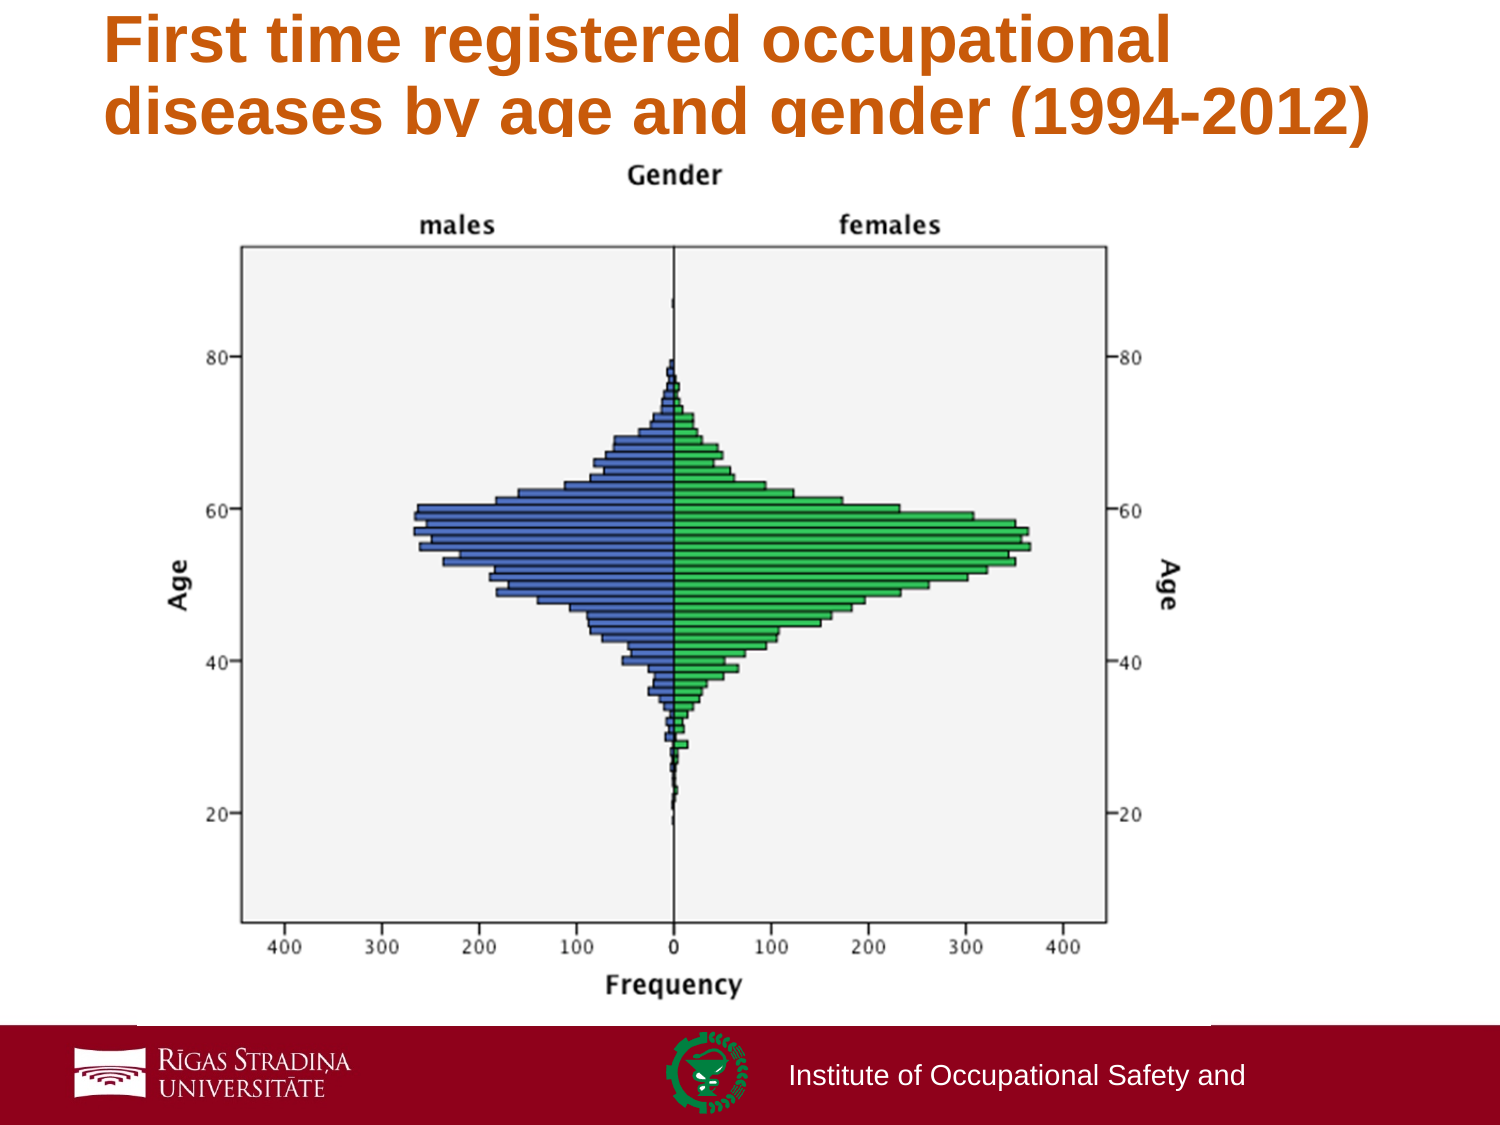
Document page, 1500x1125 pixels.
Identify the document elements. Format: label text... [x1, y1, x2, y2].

title First time registered occupational diseases by age and gender (1994-2012) [88, 0, 1436, 154]
picture [0, 0, 1500, 1125]
